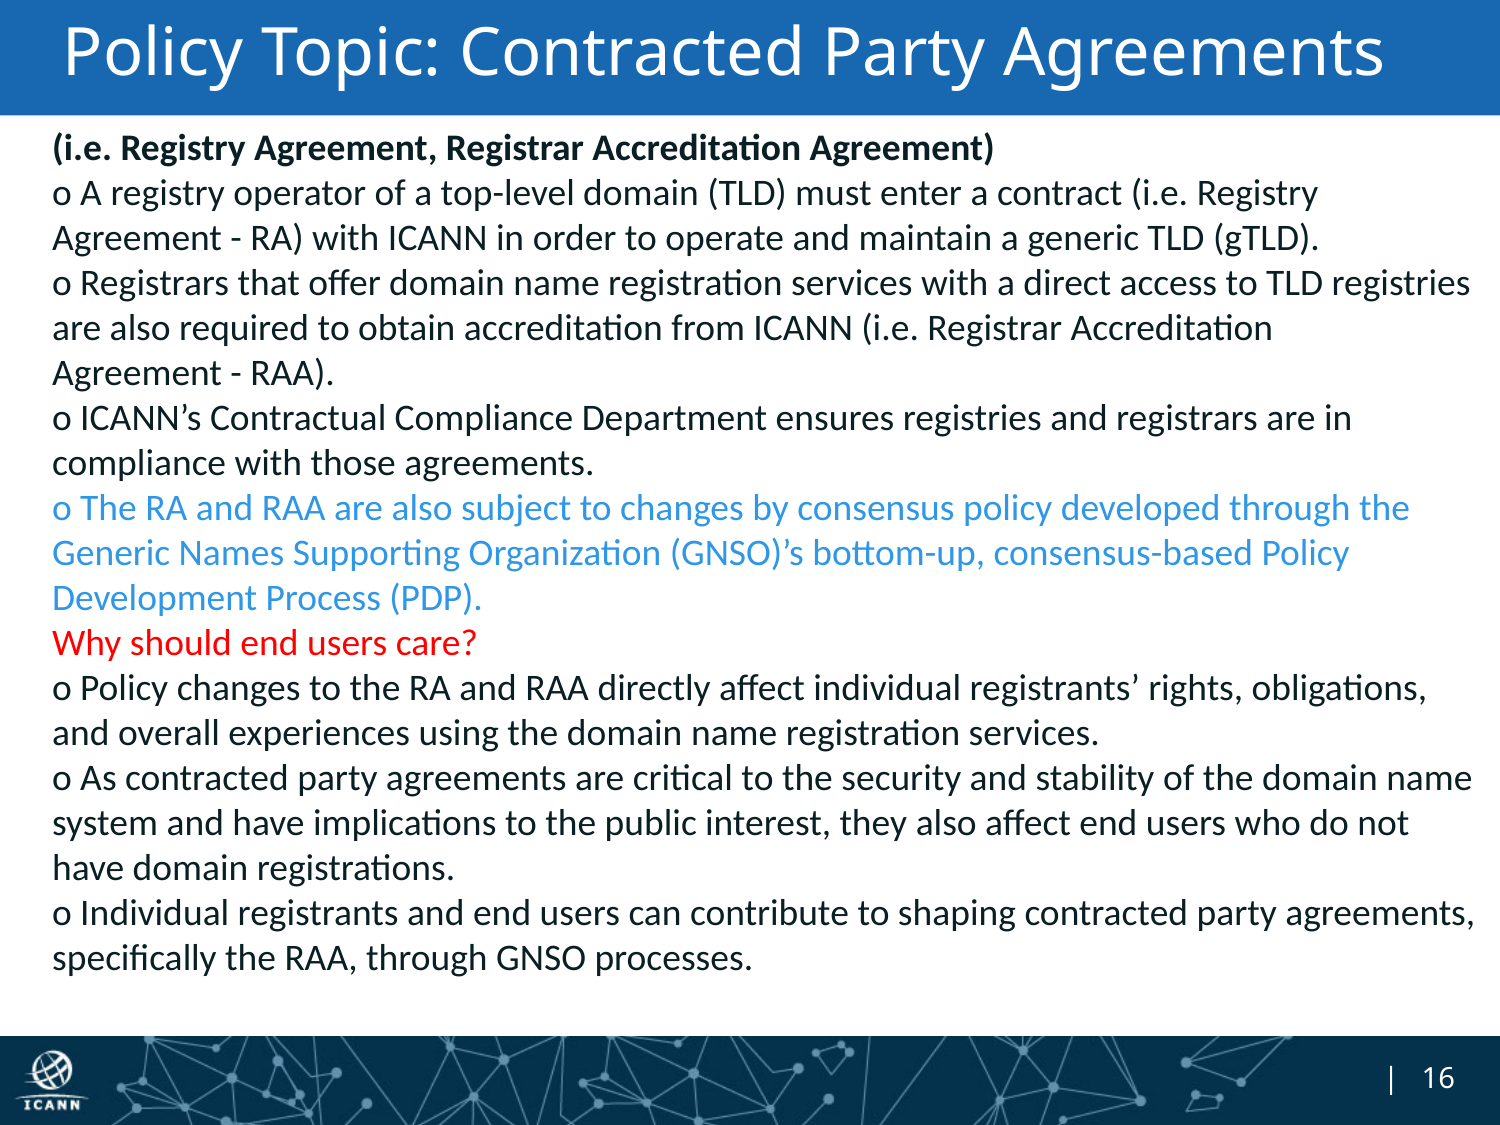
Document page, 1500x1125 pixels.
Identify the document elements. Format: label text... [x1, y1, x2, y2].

text_box (i.e. Registry Agreement, Registrar Accreditation Agreement) o A registry operator of a top-level domain (TLD) must enter a contract (i.e. Registry Agreement - RA) with ICANN in order to operate and maintain a generic TLD (gTLD). o Registrars that offer domain name registration services with a direct access to TLD registries are also required to obtain accreditation from ICANN (i.e. Registrar Accreditation Agreement - RAA). o ICANN’s Contractual Compliance Department ensures registries and registrars are in compliance with those agreements. o The RA and RAA are also subject to changes by consensus policy developed through the Generic Names Supporting Organization (GNSO)’s bottom-up, consensus-based Policy Development Process (PDP). Why should end users care? o Policy changes to the RA and RAA directly affect individual registrants’ rights, obligations, and overall experiences using the domain name registration services. o As contracted party agreements are critical to the security and stability of the domain name system and have implications to the public interest, they also affect end users who do not have domain registrations. o Individual registrants and end users can contribute to shaping contracted party agreements, specifically the RAA, through GNSO processes. [37, 115, 1492, 985]
title Policy Topic: Contracted Party Agreements [0, 0, 1500, 116]
picture [0, 1036, 1500, 1125]
